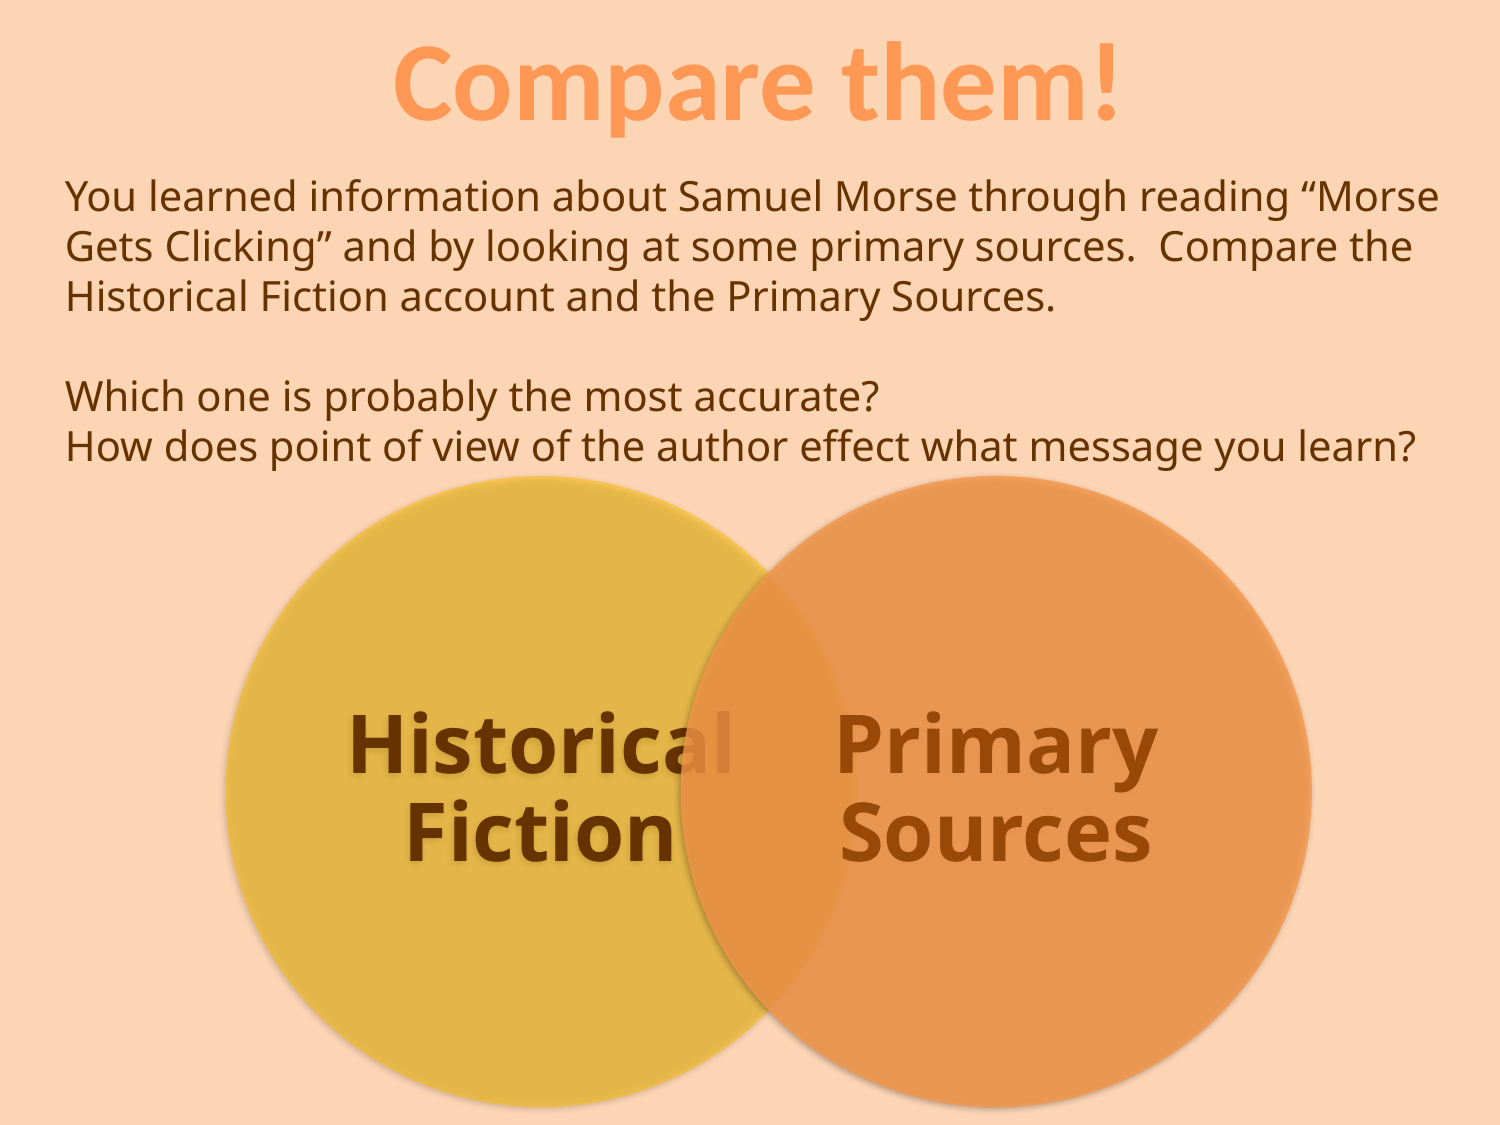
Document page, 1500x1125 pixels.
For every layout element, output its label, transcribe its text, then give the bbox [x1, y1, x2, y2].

text_box You learned information about Samuel Morse through reading “Morse Gets Clicking” and by looking at some primary sources. Compare the Historical Fiction account and the Primary Sources. Which one is probably the most accurate? How does point of view of the author effect what message you learn? [49, 162, 1463, 478]
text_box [199, 458, 1338, 1125]
text_box Compare them! [378, 0, 1142, 150]
